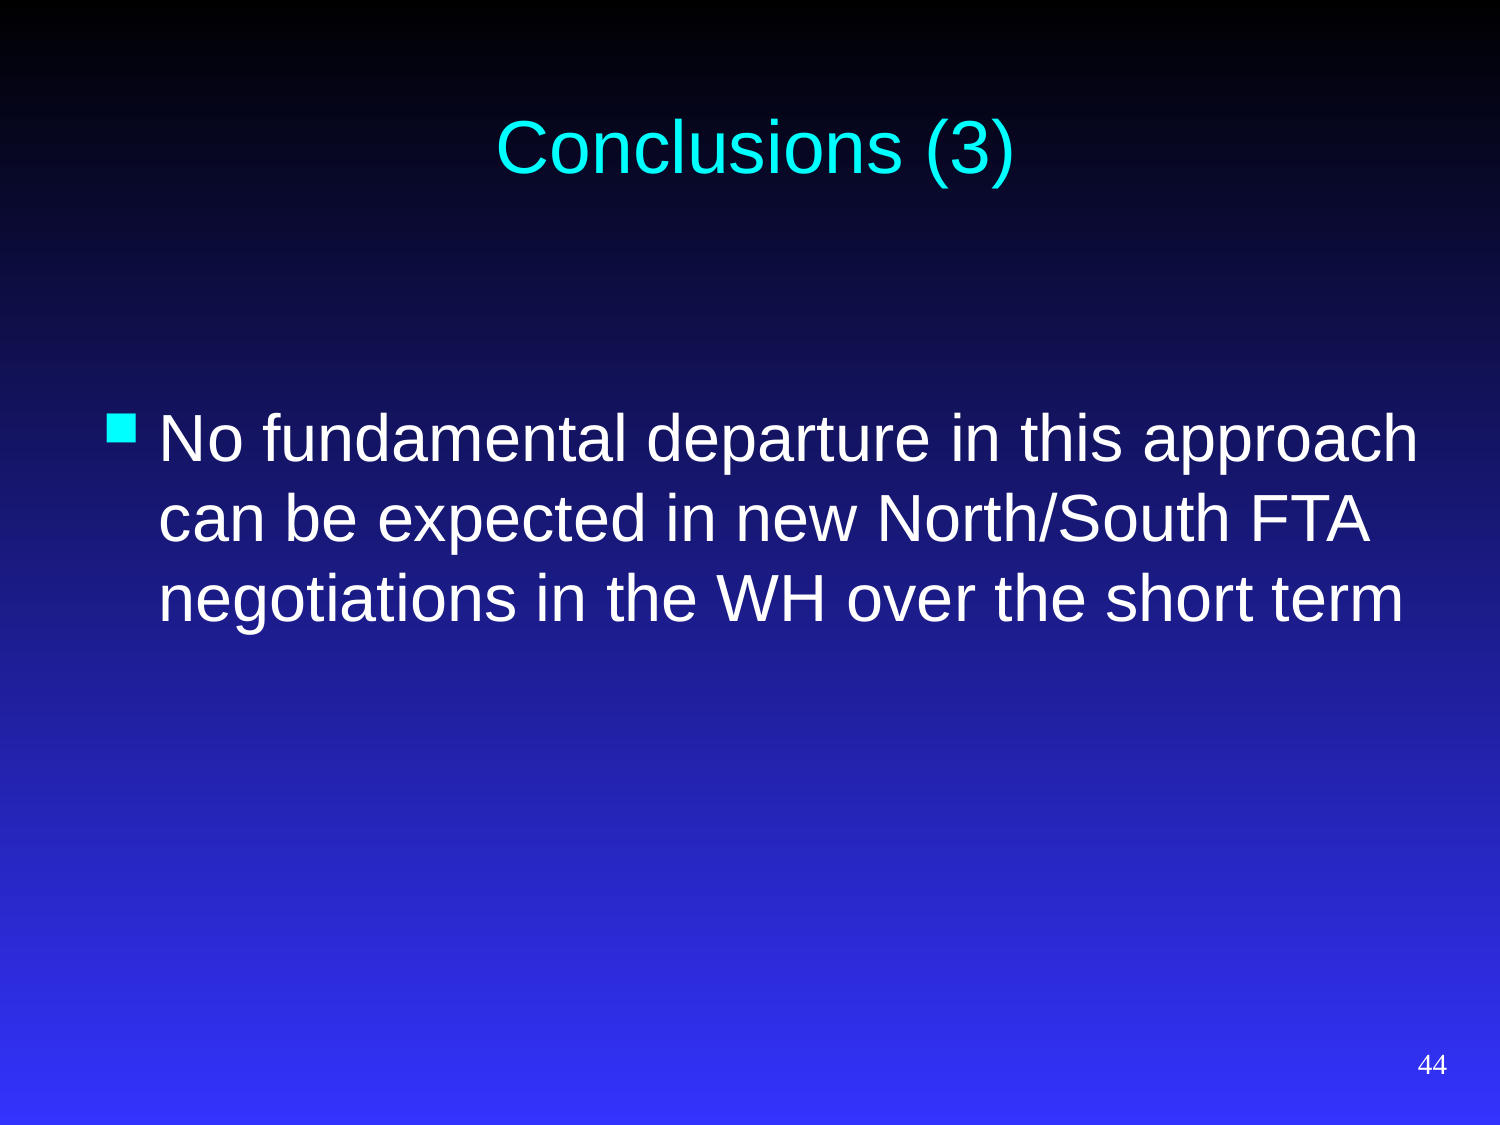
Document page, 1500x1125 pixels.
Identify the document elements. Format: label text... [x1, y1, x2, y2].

title Conclusions (3) [49, 49, 1463, 238]
list No fundamental departure in this approach can be expected in new North/South FTA negotiations in the WH over the short term [87, 387, 1468, 788]
slide_number 44 [1149, 1024, 1463, 1101]
